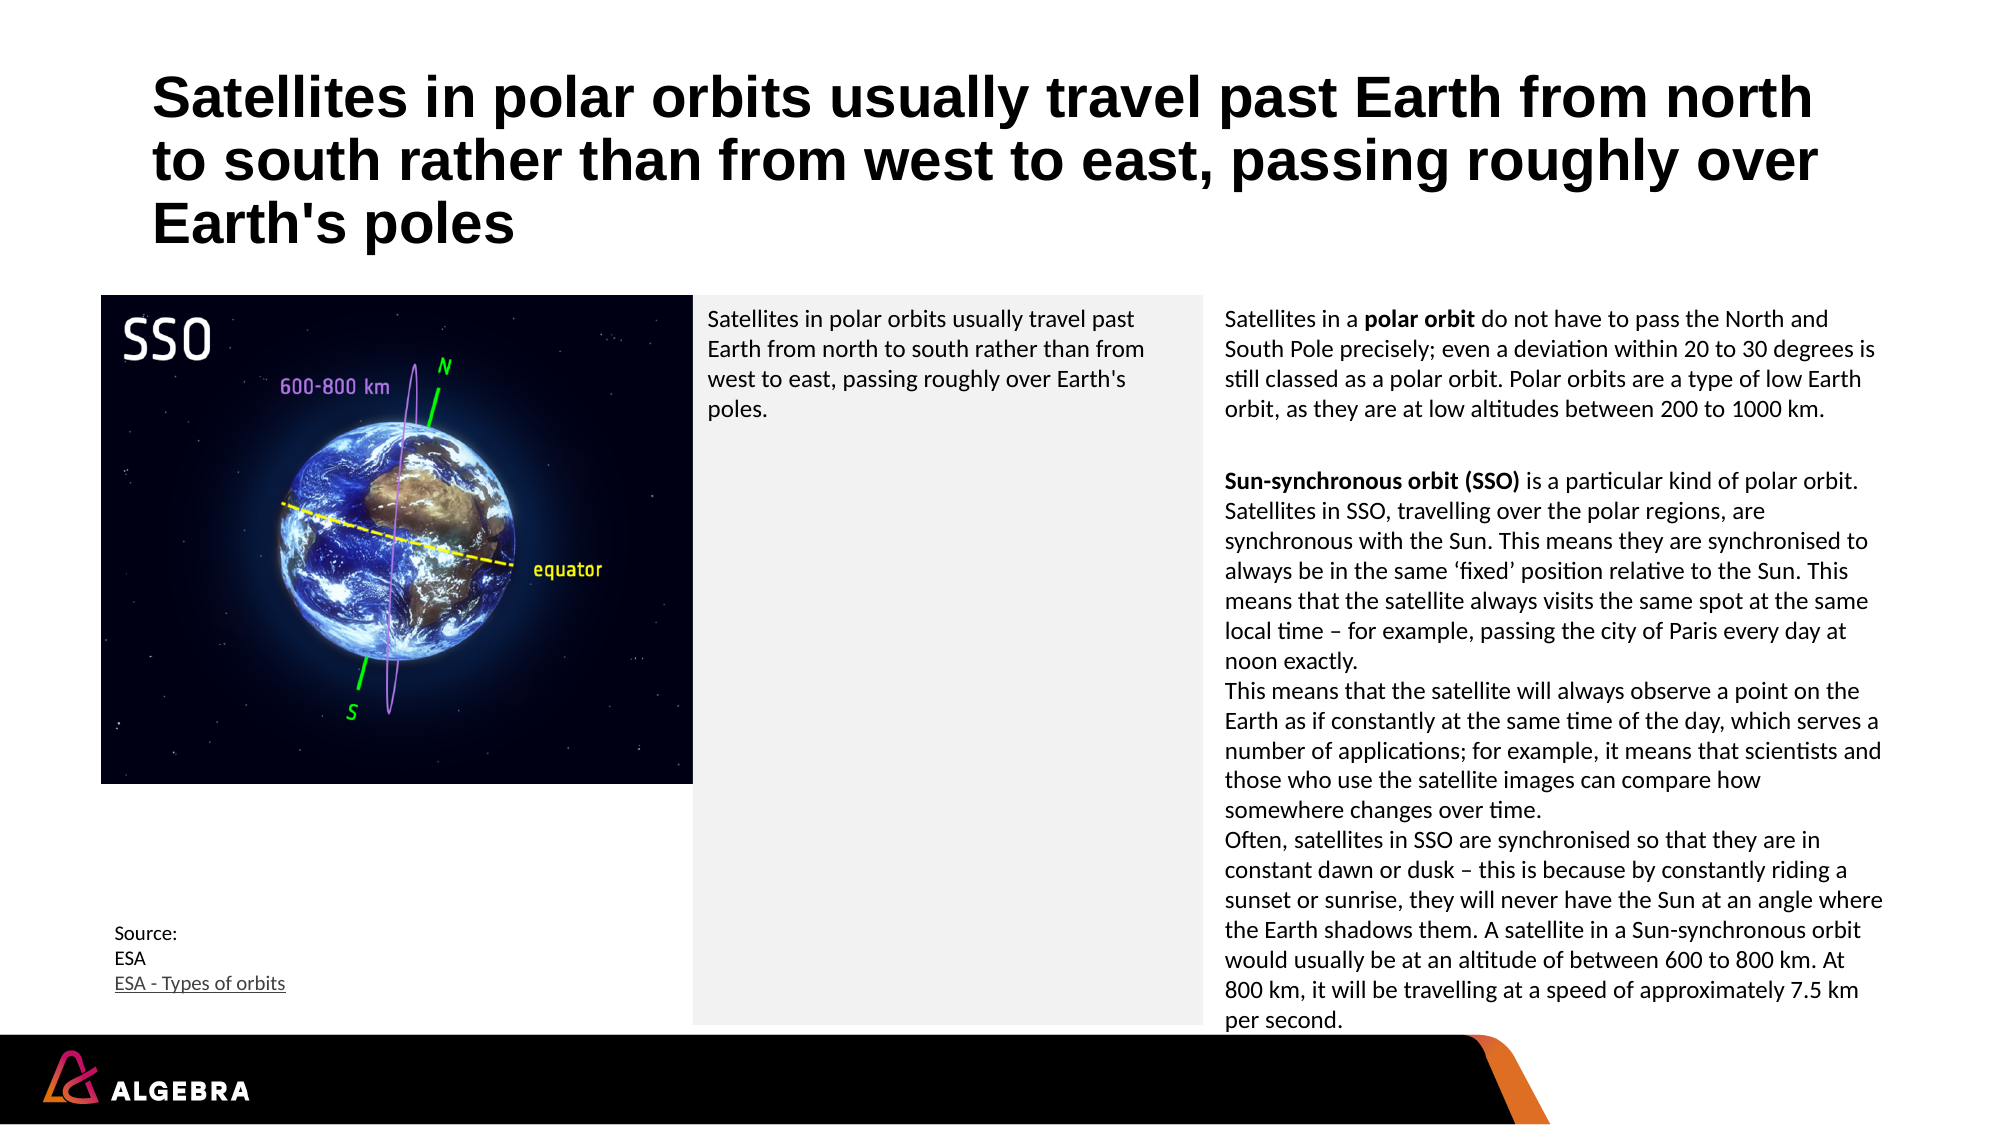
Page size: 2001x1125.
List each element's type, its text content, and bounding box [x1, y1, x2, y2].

text_box Satellites in polar orbits usually travel past Earth from north to south rather than from west to east, passing roughly over Earth's poles. [692, 294, 1204, 1026]
text_box Sun-synchronous orbit (SSO) is a particular kind of polar orbit. Satellites in SSO, travelling over the polar regions, are synchronous with the Sun. This means they are synchronised to always be in the same ‘fixed’ position relative to the Sun. This means that the satellite always visits the same spot at the same local time – for example, passing the city of Paris every day at noon exactly. This means that the satellite will always observe a point on the Earth as if constantly at the same time of the day, which serves a number of applications; for example, it means that scientists and those who use the satellite images can compare how somewhere changes over time. Often, satellites in SSO are synchronised so that they are in constant dawn or dusk – this is because by constantly riding a sunset or sunrise, they will never have the Sun at an angle where the Earth shadows them. A satellite in a Sun-synchronous orbit would usually be at an altitude of between 600 to 800 km. At 800 km, it will be travelling at a speed of approximately 7.5 km per second. [1209, 456, 1901, 1026]
text_box Satellites in a polar orbit do not have to pass the North and South Pole precisely; even a deviation within 20 to 30 degrees is still classed as a polar orbit. Polar orbits are a type of low Earth orbit, as they are at low altitudes between 200 to 1000 km. [1209, 294, 1901, 456]
text_box Source: ESA ESA - Types of orbits [99, 912, 850, 1014]
picture [0, 1034, 1733, 1125]
picture [101, 295, 694, 784]
title Satellites in polar orbits usually travel past Earth from north to south rather than from west to east, passing roughly over Earth's poles [137, 59, 1863, 278]
